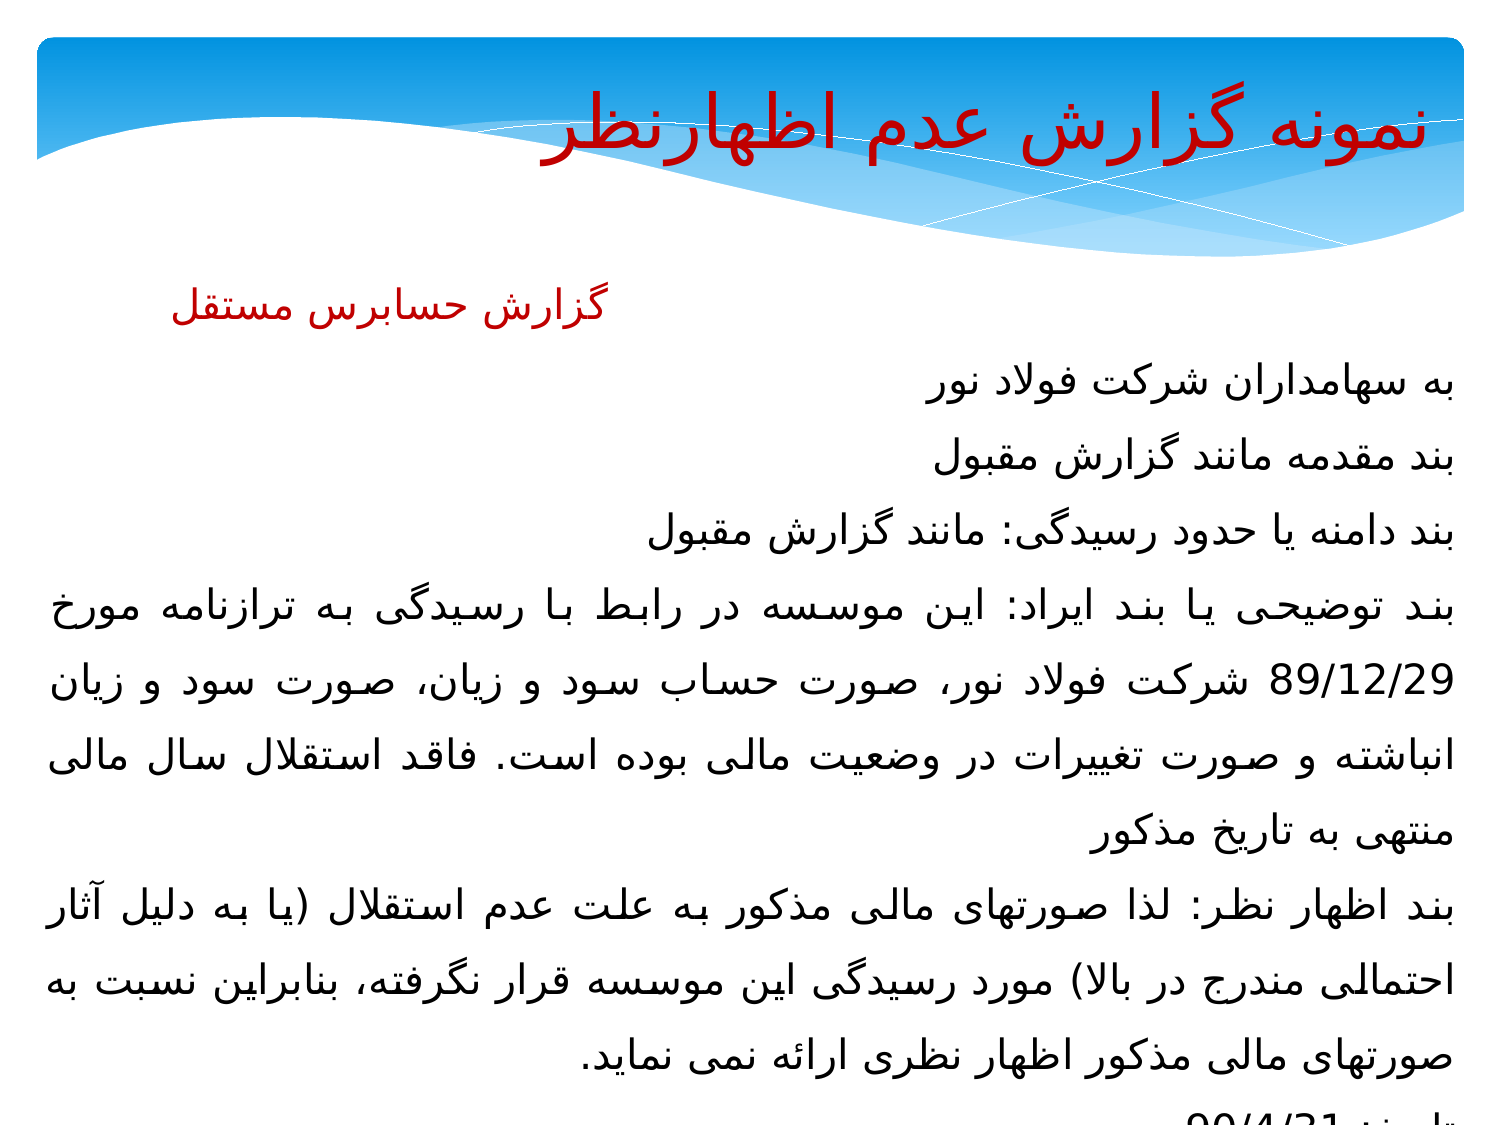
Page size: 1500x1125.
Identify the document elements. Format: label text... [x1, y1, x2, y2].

text_box گزارش حسابرس مستقل به سهامداران شرکت فولاد نور بند مقدمه مانند گزارش مقبول بند دامنه یا حدود رسیدگی: مانند گزارش مقبول بند توضیحی یا بند ایراد: این موسسه در رابط با رسیدگی به ترازنامه مورخ 89/12/29 شرکت فولاد نور، صورت حساب سود و زیان، صورت سود و زیان انباشته و صورت تغییرات در وضعیت مالی بوده است. فاقد استقلال سال مالی منتهی به تاریخ مذکور بند اظهار نظر: لذا صورتهای مالی مذکور به علت عدم استقلال (یا به دلیل آثار احتمالی مندرج در بالا) مورد رسیدگی این موسسه قرار نگرفته، بنابراین نسبت به صورتهای مالی مذکور اظهار نظری ارائه نمی نماید. تاریخ: 90/4/31 موسسه حسابرسی افق [29, 245, 1471, 1125]
text_box نمونه گزارش عدم اظهارنظر [96, 66, 1447, 208]
